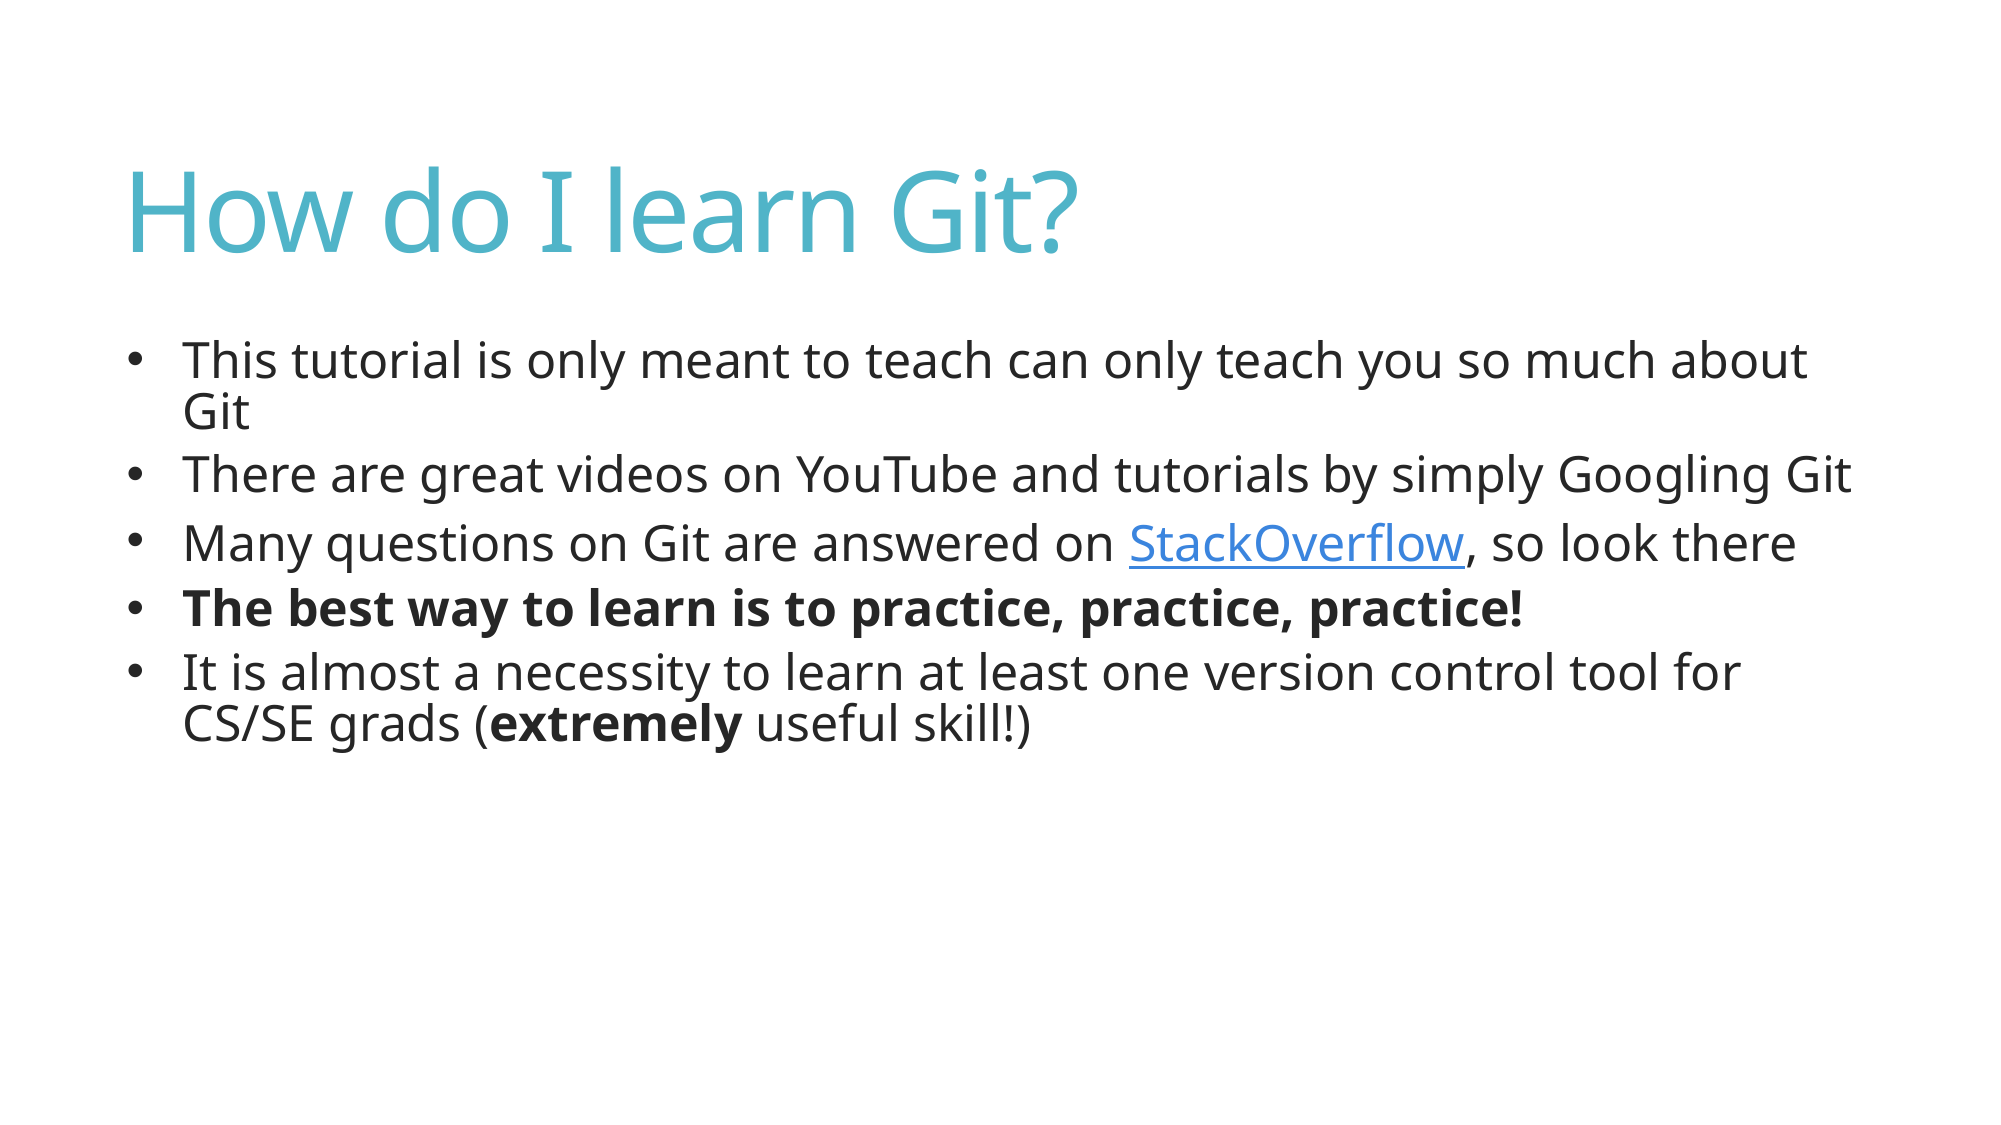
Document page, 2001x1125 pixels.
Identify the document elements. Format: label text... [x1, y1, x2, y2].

title How do I learn Git? [107, 81, 1875, 354]
list This tutorial is only meant to teach can only teach you so much about Git There are great videos on YouTube and tutorials by simply Googling Git Many questions on Git are answered on StackOverflow, so look there The best way to learn is to practice, practice, practice! It is almost a necessity to learn at least one version control tool for CS/SE grads (extremely useful skill!) [111, 329, 1876, 948]
